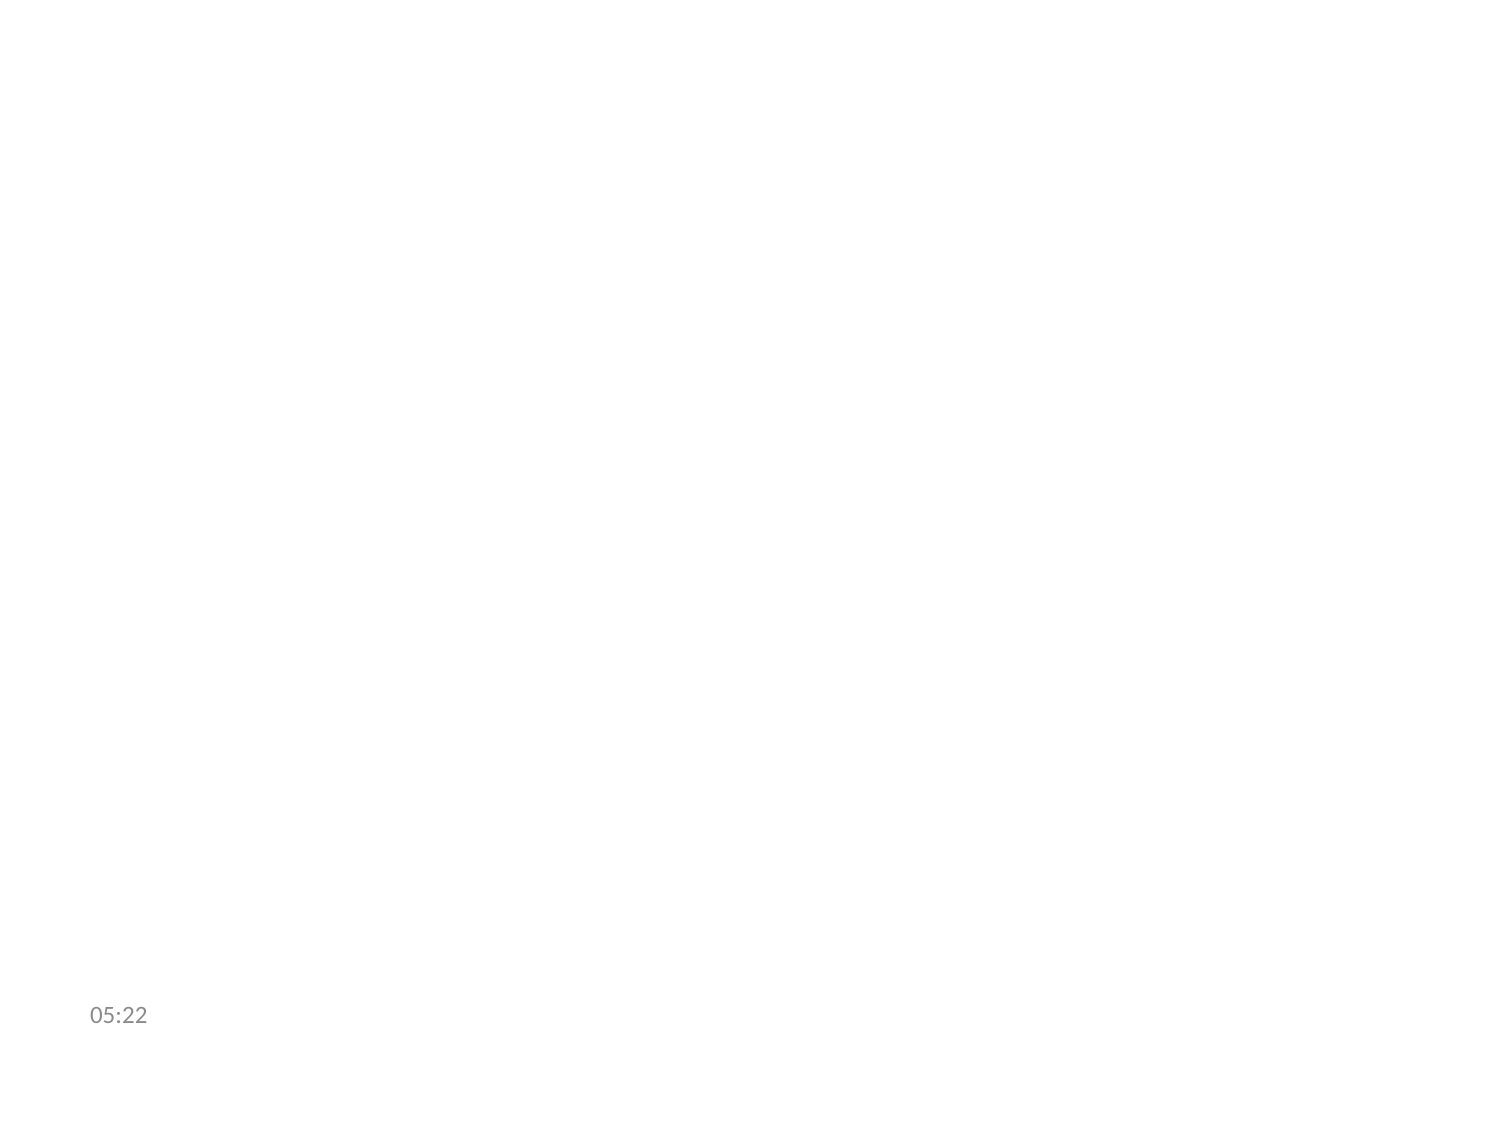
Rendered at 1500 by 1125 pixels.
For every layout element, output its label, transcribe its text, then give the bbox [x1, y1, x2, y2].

text_box 15:35 [75, 983, 425, 1044]
